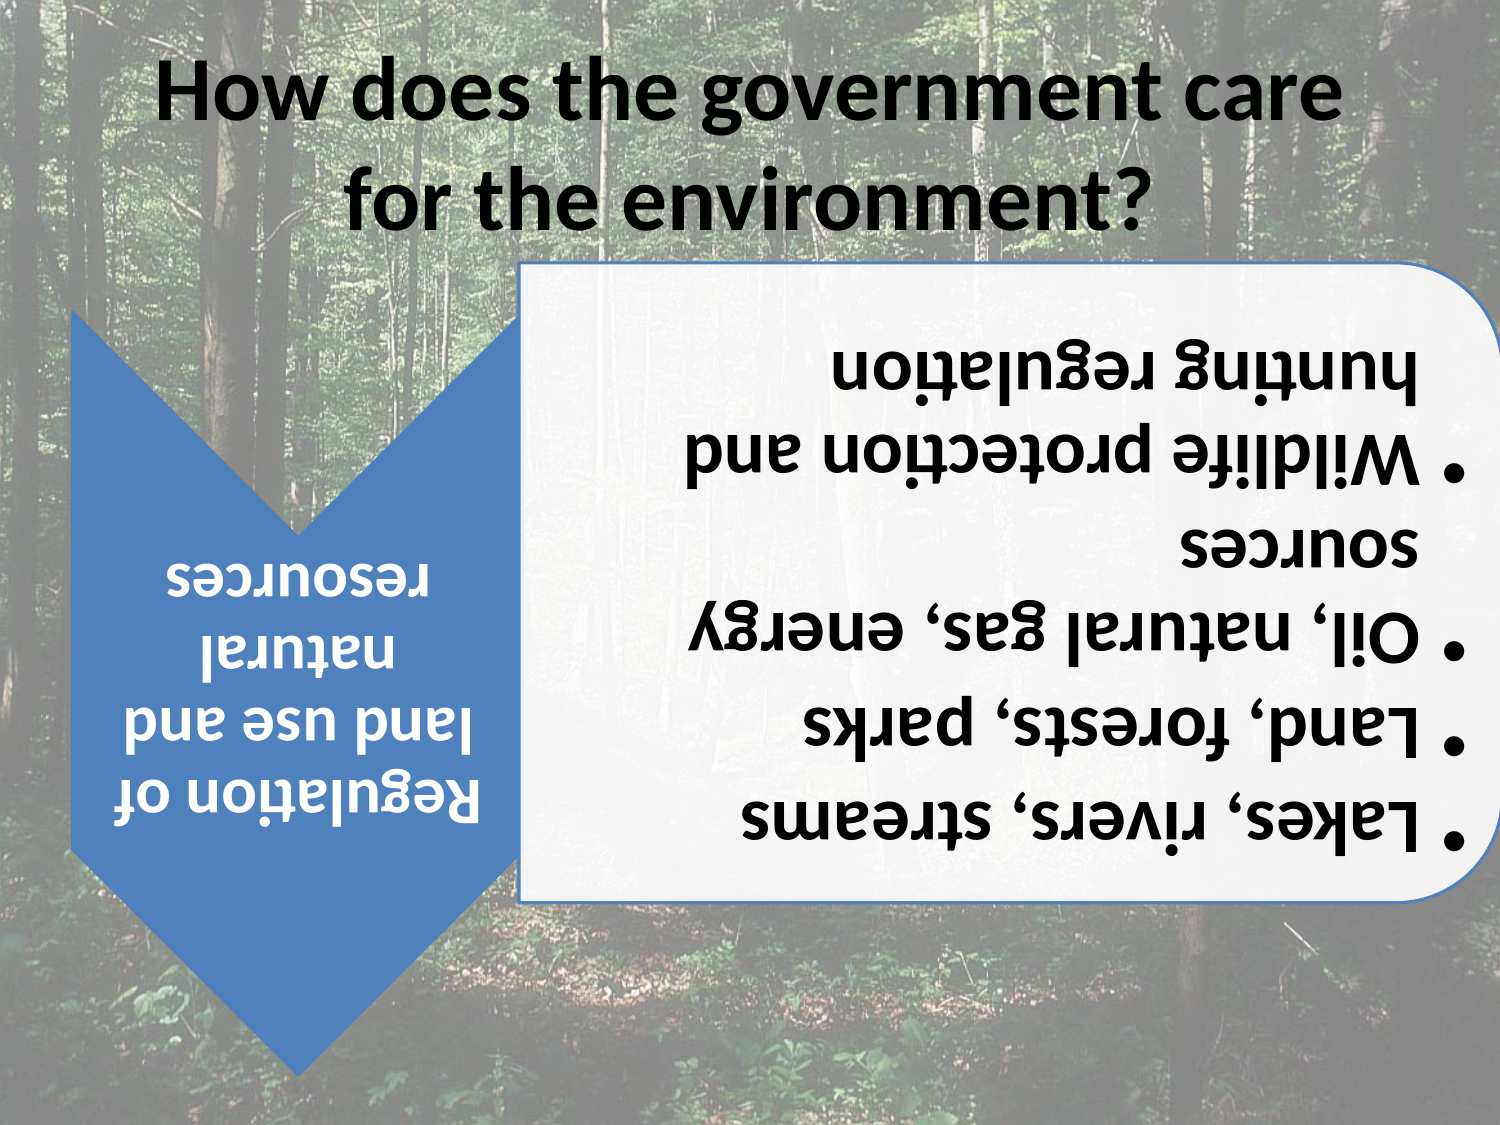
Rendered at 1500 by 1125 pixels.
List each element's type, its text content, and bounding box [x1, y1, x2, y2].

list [74, 262, 1500, 1076]
title How does the government care for the environment? [75, 45, 1425, 233]
